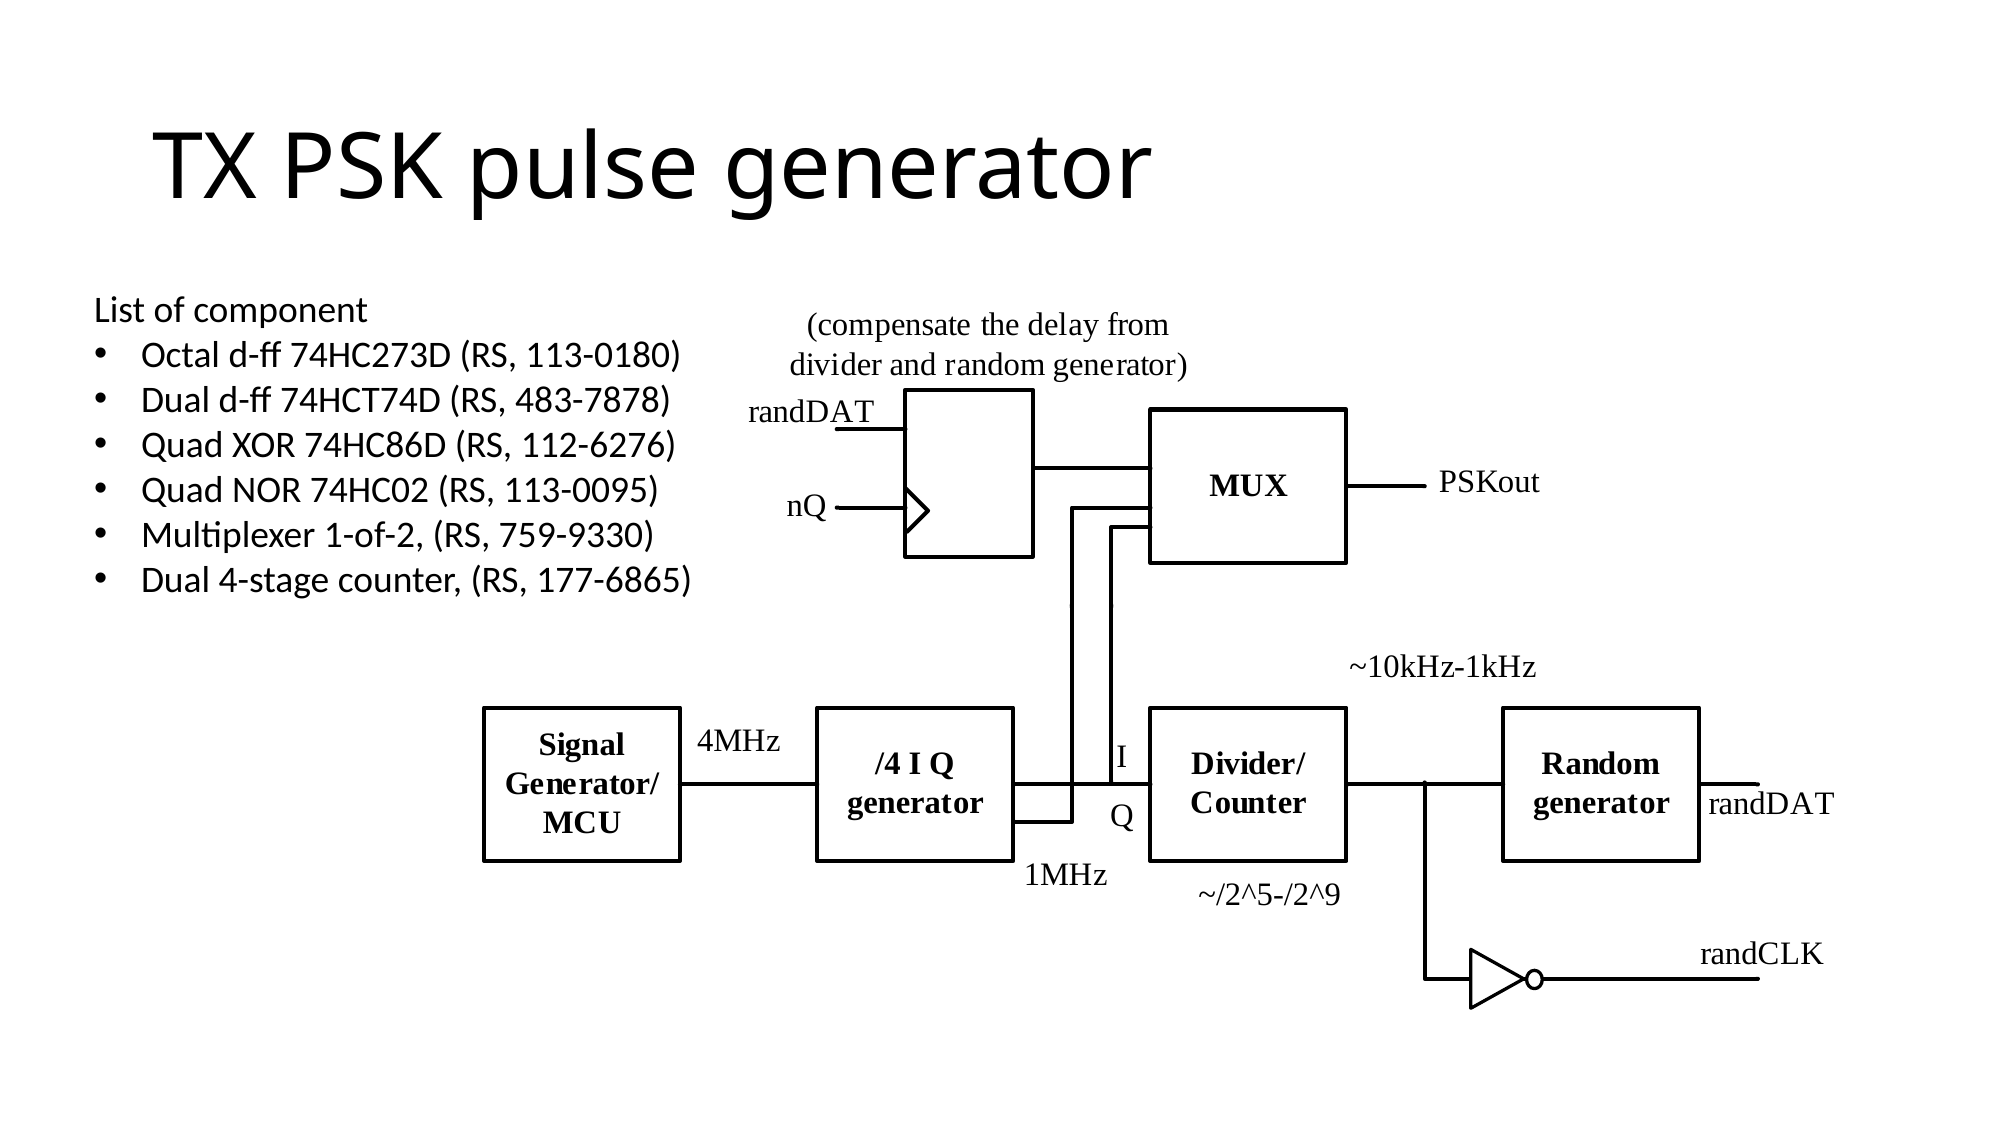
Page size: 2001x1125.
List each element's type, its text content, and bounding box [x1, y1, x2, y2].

text_box List of component Octal d-ff 74HC273D (RS, 113-0180) Dual d-ff 74HCT74D (RS, 483-7878) Quad XOR 74HC86D (RS, 112-6276) Quad NOR 74HC02 (RS, 113-0095) Multiplexer 1-of-2, (RS, 759-9330) Dual 4-stage counter, (RS, 177-6865) [79, 277, 708, 607]
title TX PSK pulse generator [137, 59, 1863, 278]
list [478, 295, 1851, 1010]
